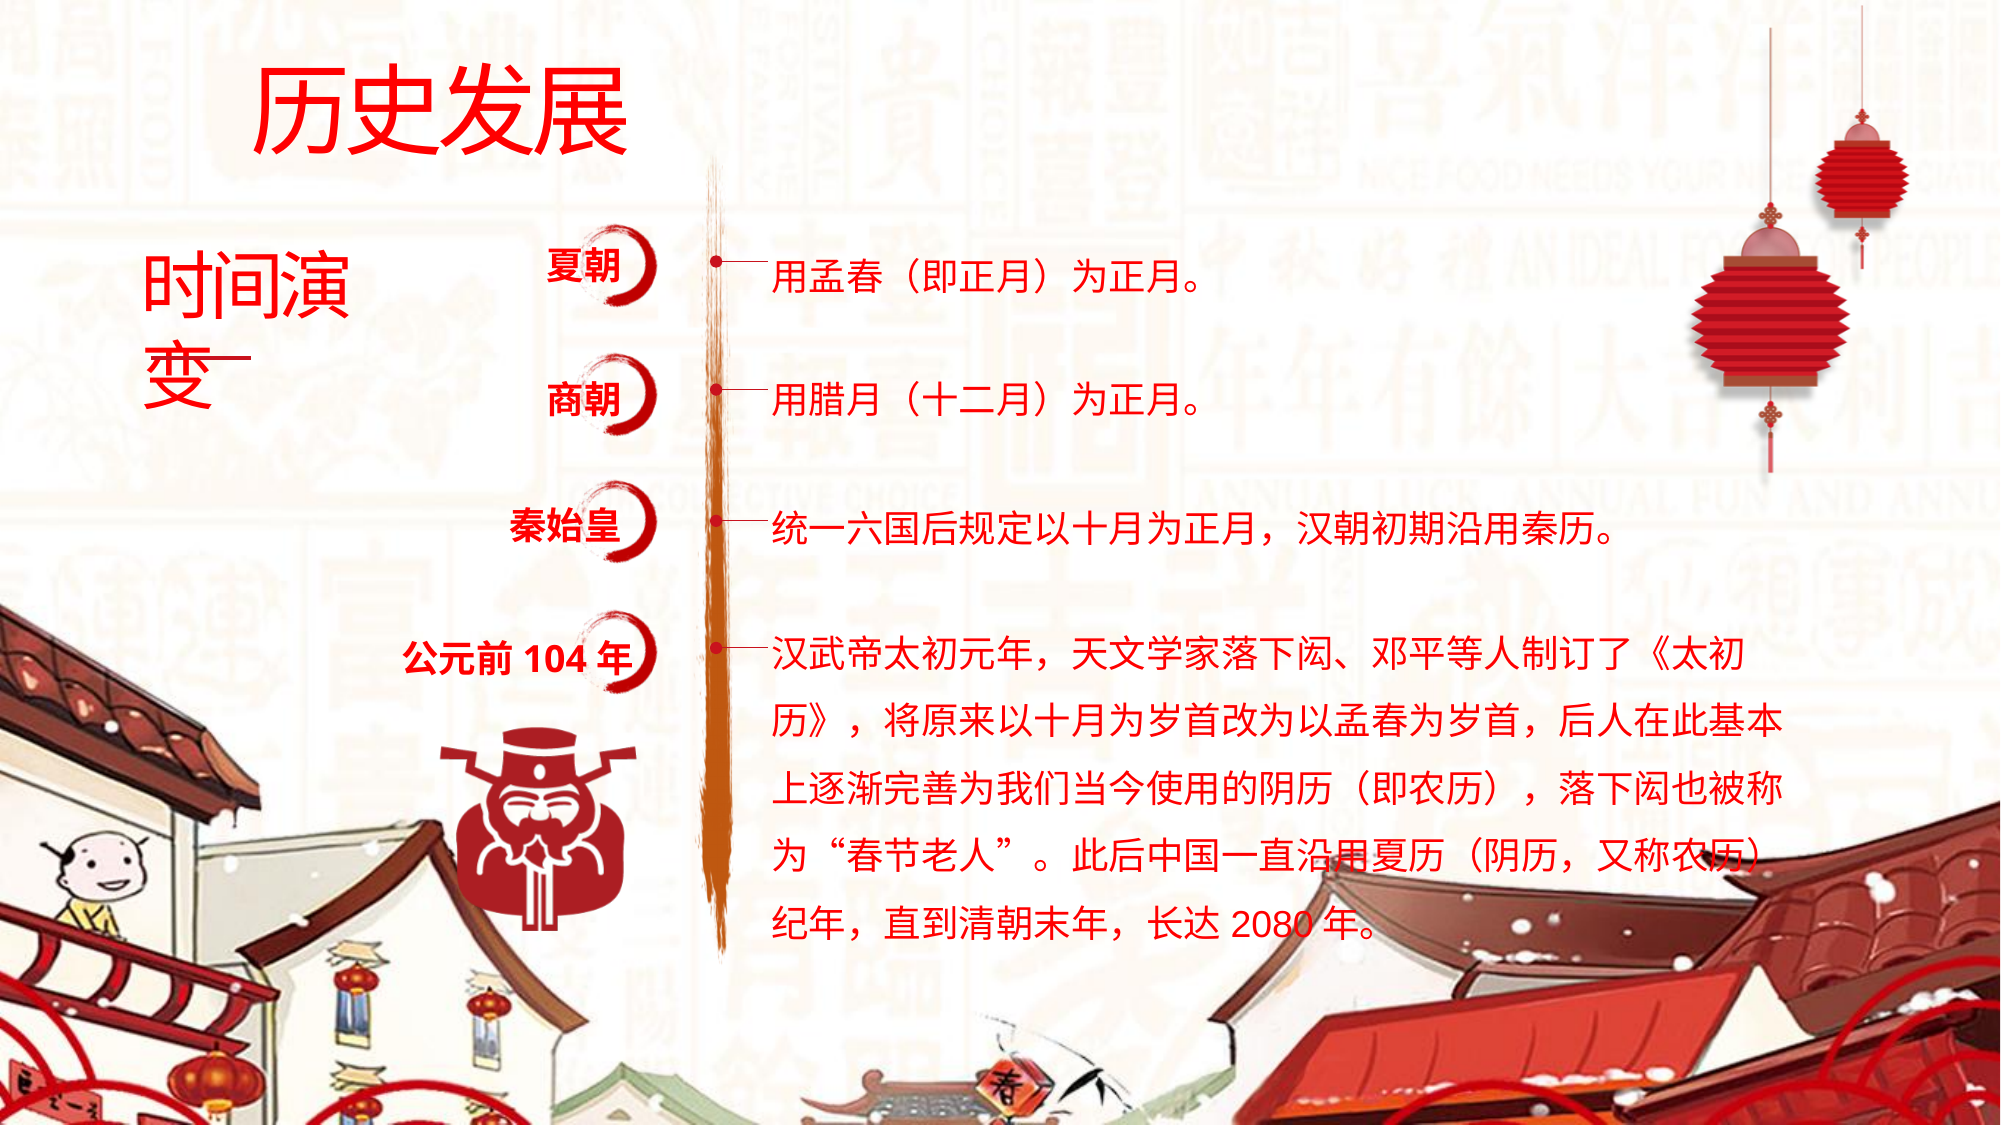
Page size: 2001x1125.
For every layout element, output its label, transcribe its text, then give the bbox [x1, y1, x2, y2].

picture [0, 0, 2001, 1125]
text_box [530, 222, 1242, 307]
text_box 时间演变 [125, 231, 434, 426]
text_box 历史发展 [235, 39, 647, 175]
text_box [530, 345, 1242, 435]
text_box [492, 475, 1706, 562]
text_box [397, 599, 1814, 967]
